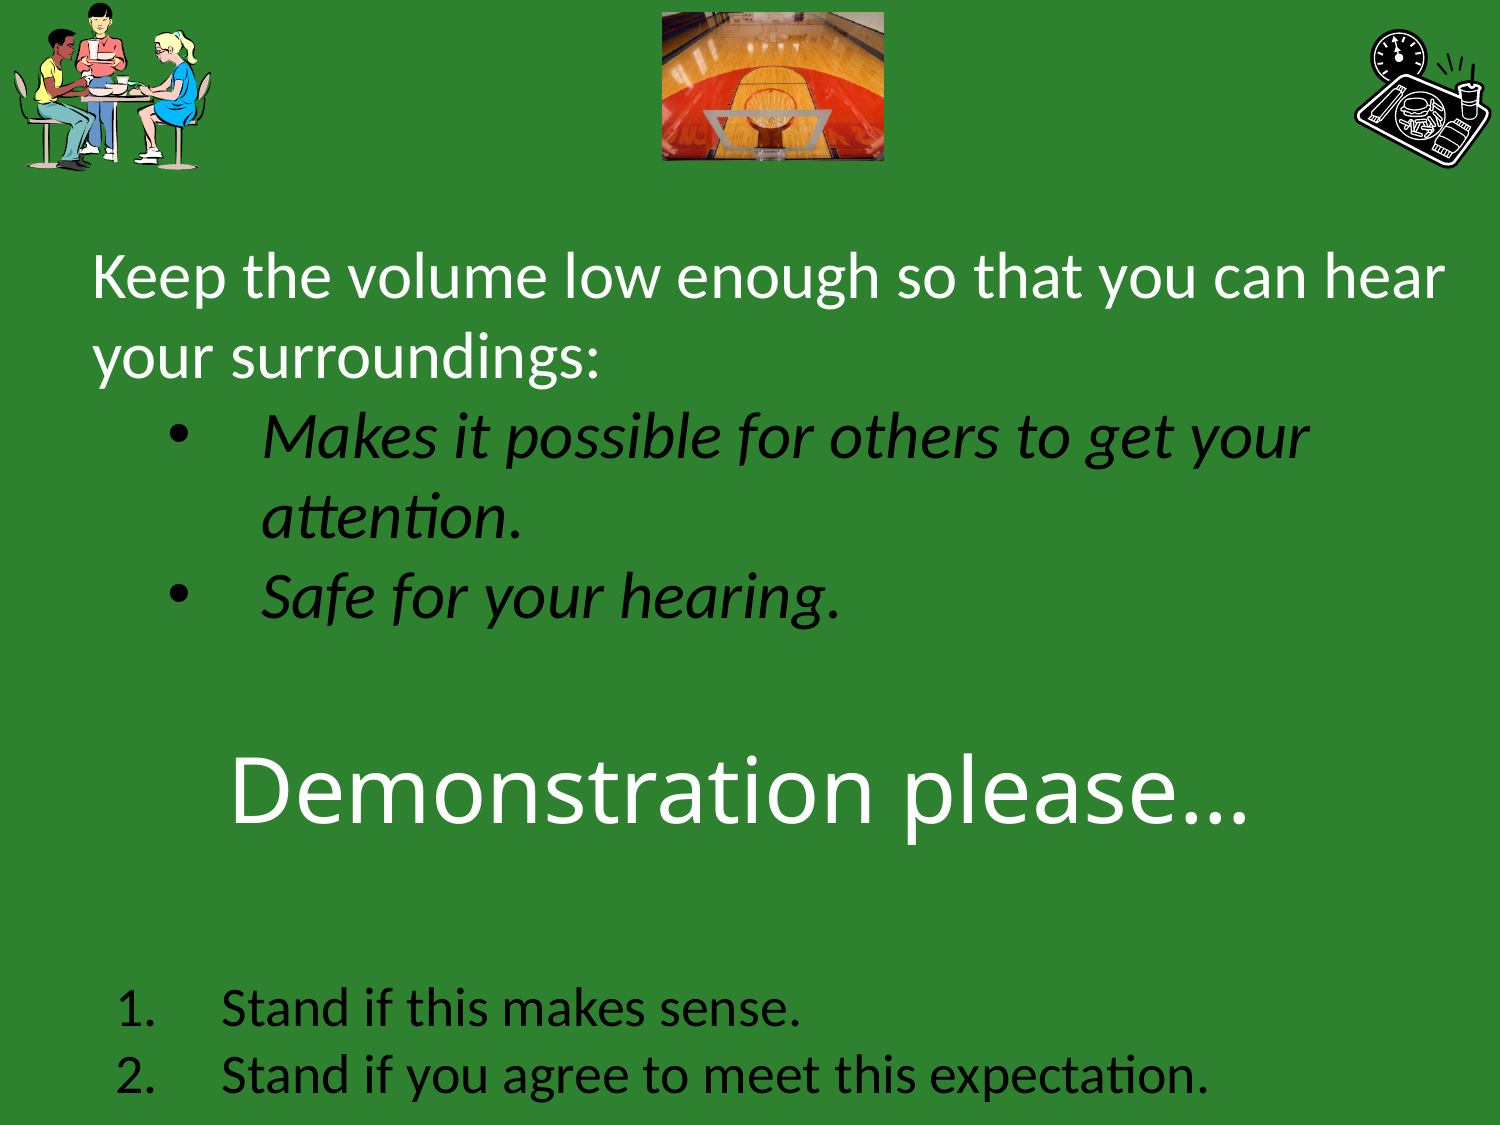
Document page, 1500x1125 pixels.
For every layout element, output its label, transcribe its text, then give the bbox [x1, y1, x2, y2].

text_box Demonstration please… [212, 724, 1268, 850]
picture [1351, 28, 1493, 172]
text_box Stand if this makes sense. Stand if you agree to meet this expectation. [100, 962, 1451, 1113]
picture [662, 12, 885, 161]
text_box Keep the volume low enough so that you can hear your surroundings: Makes it possible for others to get your attention. Safe for your hearing. [2, 224, 1478, 640]
picture [9, 0, 216, 172]
